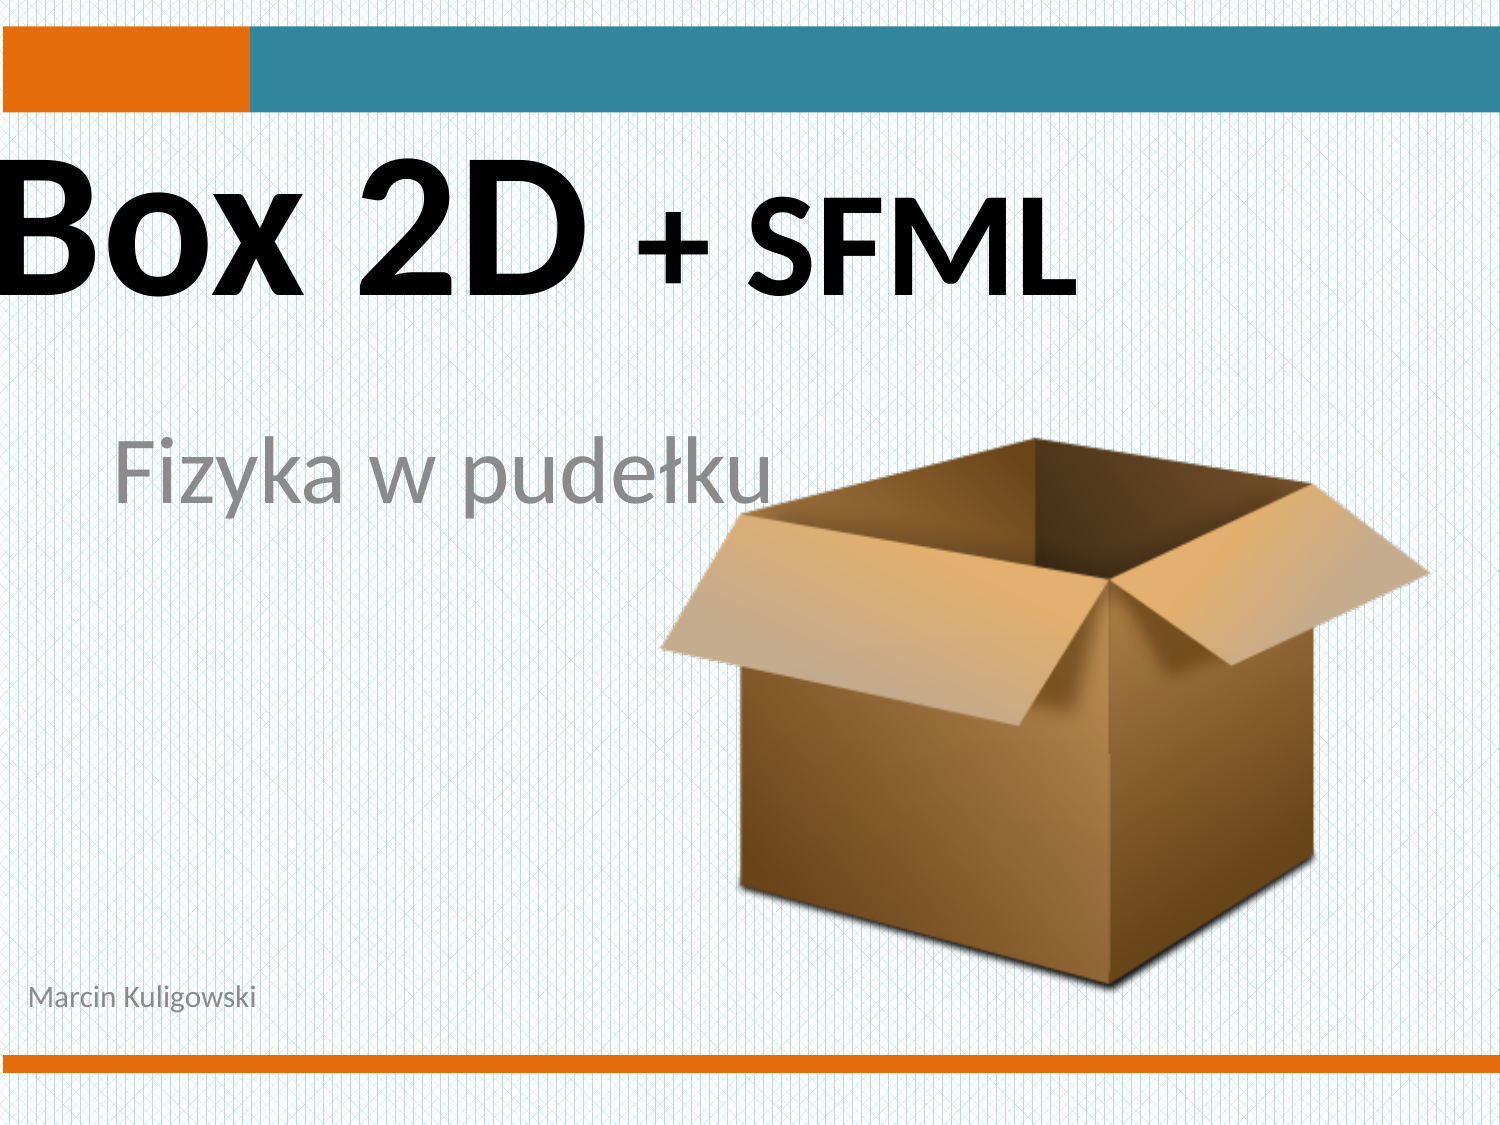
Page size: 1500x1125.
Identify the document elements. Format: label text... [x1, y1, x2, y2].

picture [649, 212, 1438, 1001]
text_box [1, 1053, 1500, 1075]
title Box 2D + SFML [0, 93, 1213, 332]
text_box [252, 24, 1500, 115]
subtitle Fizyka w pudełku [87, 399, 644, 550]
text_box [1, 24, 252, 115]
text_box Marcin Kuligowski [12, 969, 725, 1031]
